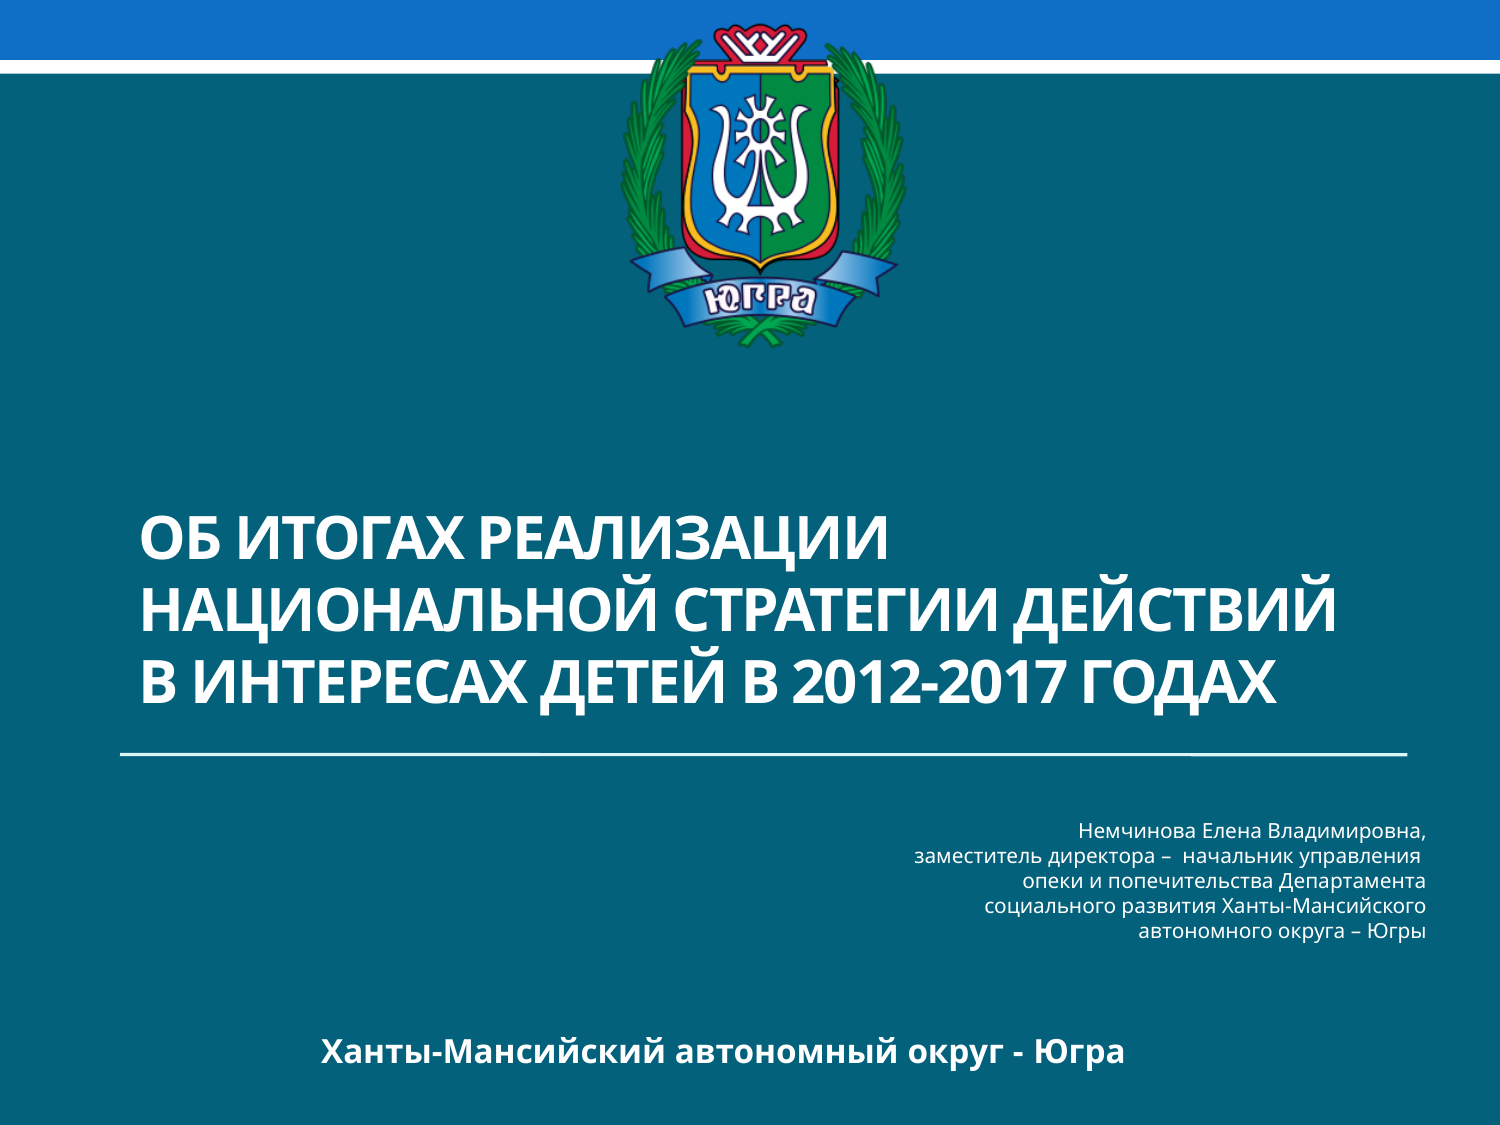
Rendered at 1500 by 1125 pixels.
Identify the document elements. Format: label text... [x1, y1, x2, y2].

title Об итогах реализации Национальной стратегии действий в интересах детей в 2012-2017 годах [123, 491, 1365, 740]
text_box Немчинова Елена Владимировна, заместитель директора – начальник управления опеки и попечительства Департамента социального развития Ханты-Мансийского автономного округа – Югры [899, 810, 1442, 976]
picture [619, 18, 907, 348]
text_box Ханты-Мансийский автономный округ - Югра [306, 1023, 1141, 1078]
